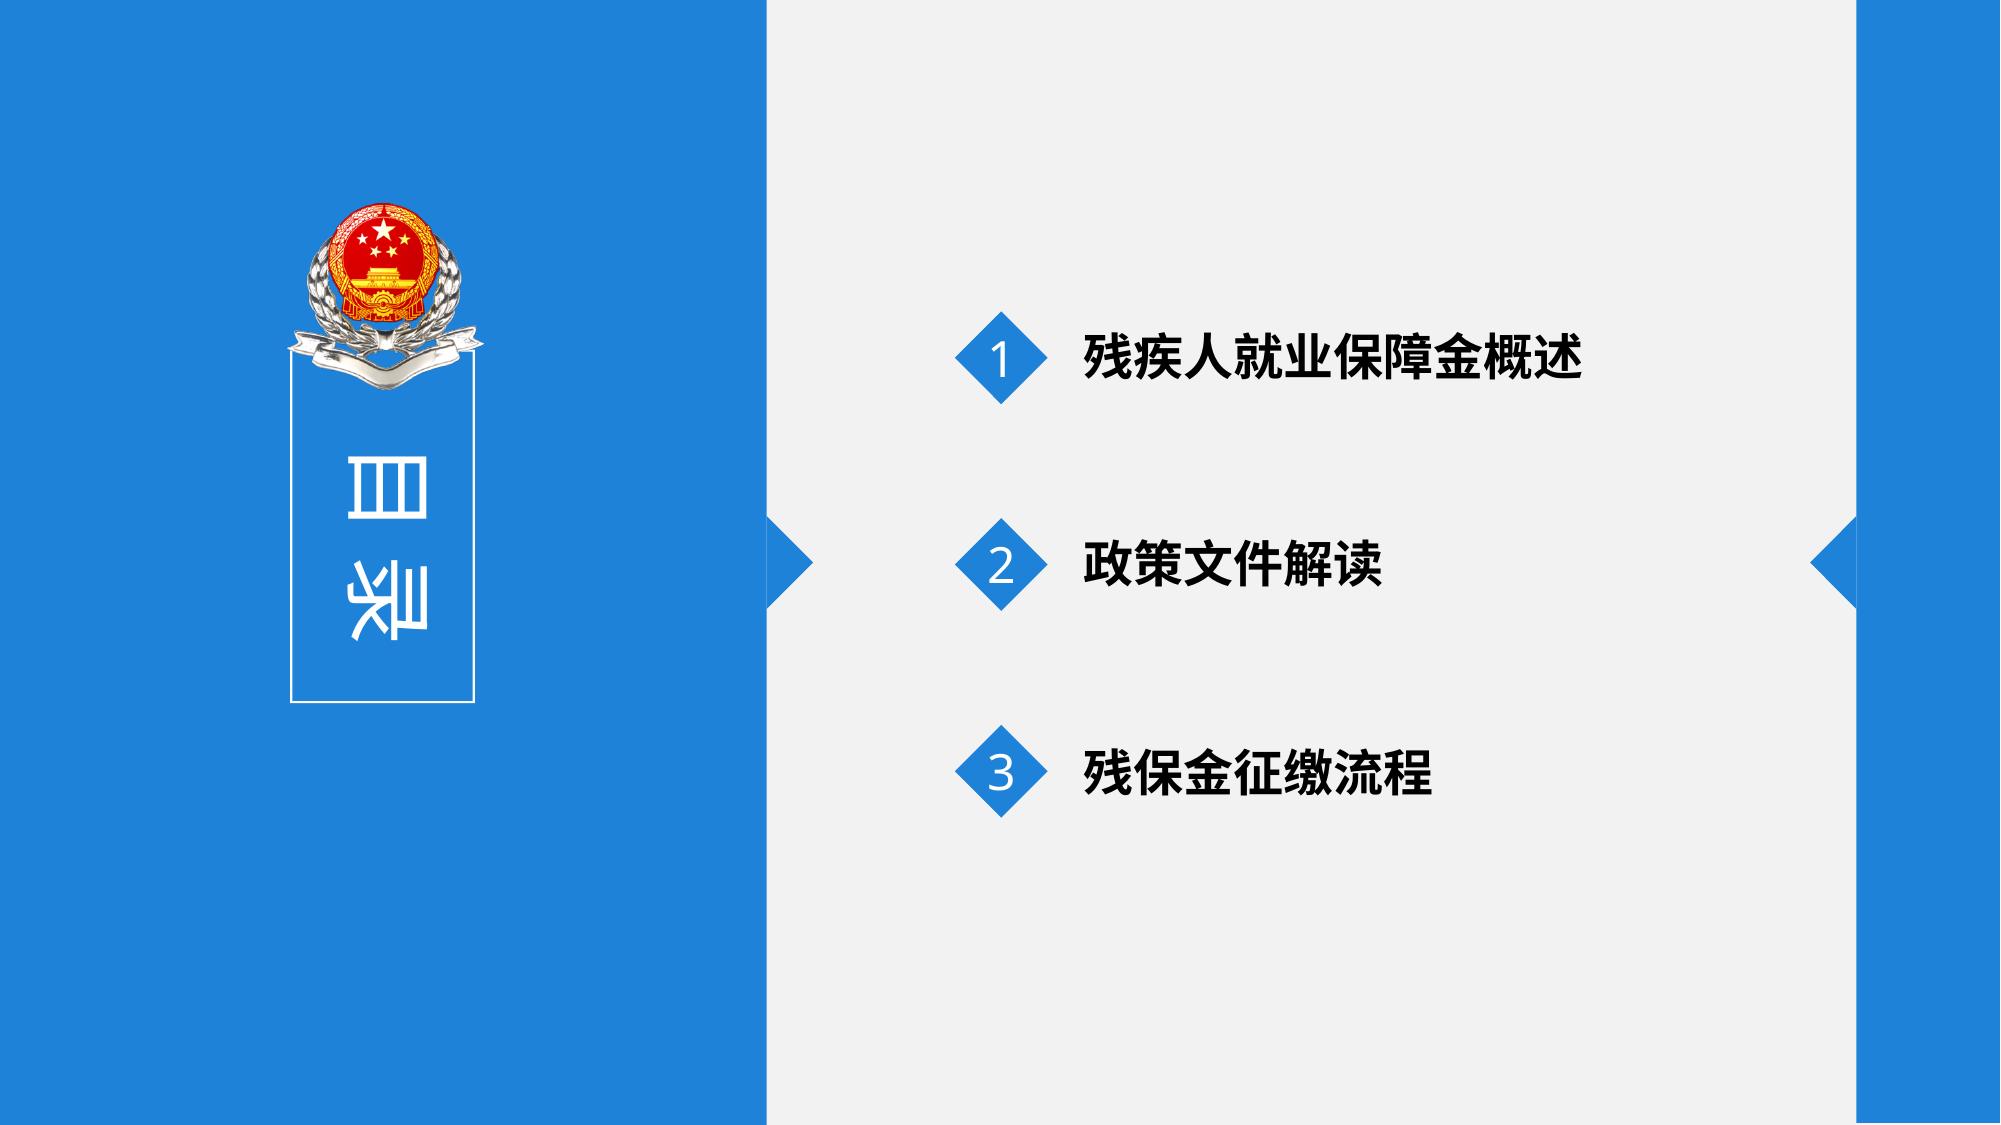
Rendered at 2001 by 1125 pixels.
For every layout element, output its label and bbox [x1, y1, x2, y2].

text_box [0, 0, 768, 1125]
picture [287, 203, 484, 390]
text_box [13, 0, 2000, 1124]
